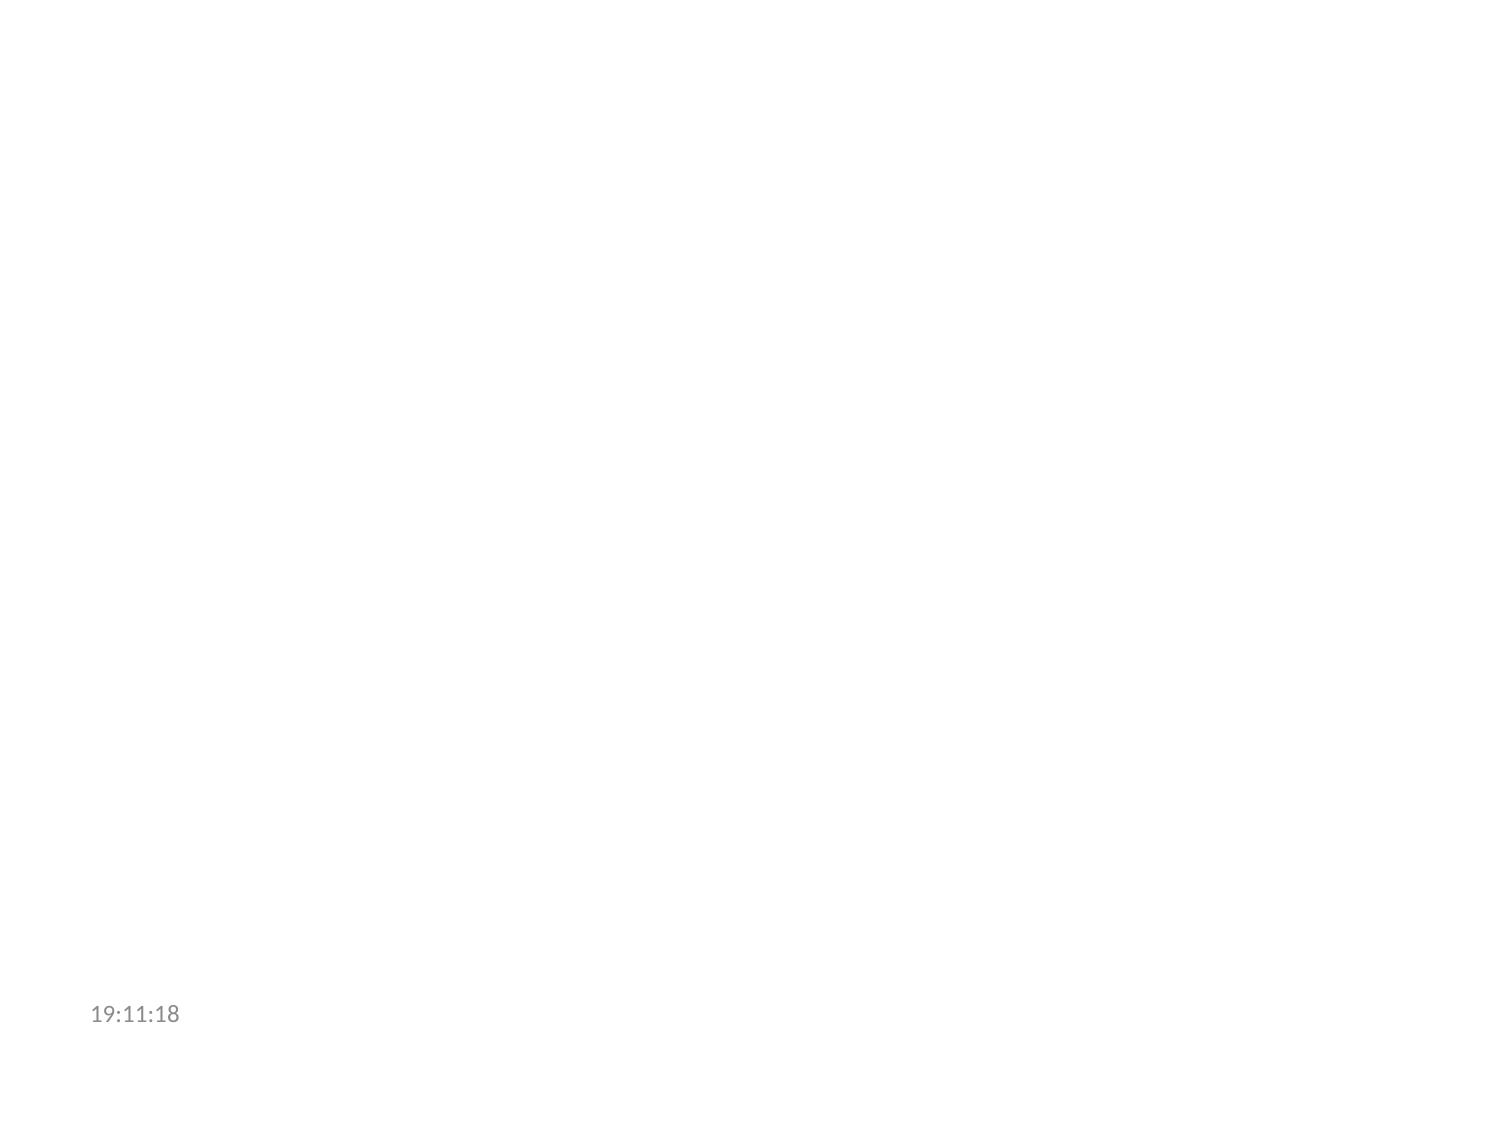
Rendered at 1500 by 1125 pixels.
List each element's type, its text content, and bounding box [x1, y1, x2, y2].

text_box 15:35:09 [75, 982, 425, 1043]
